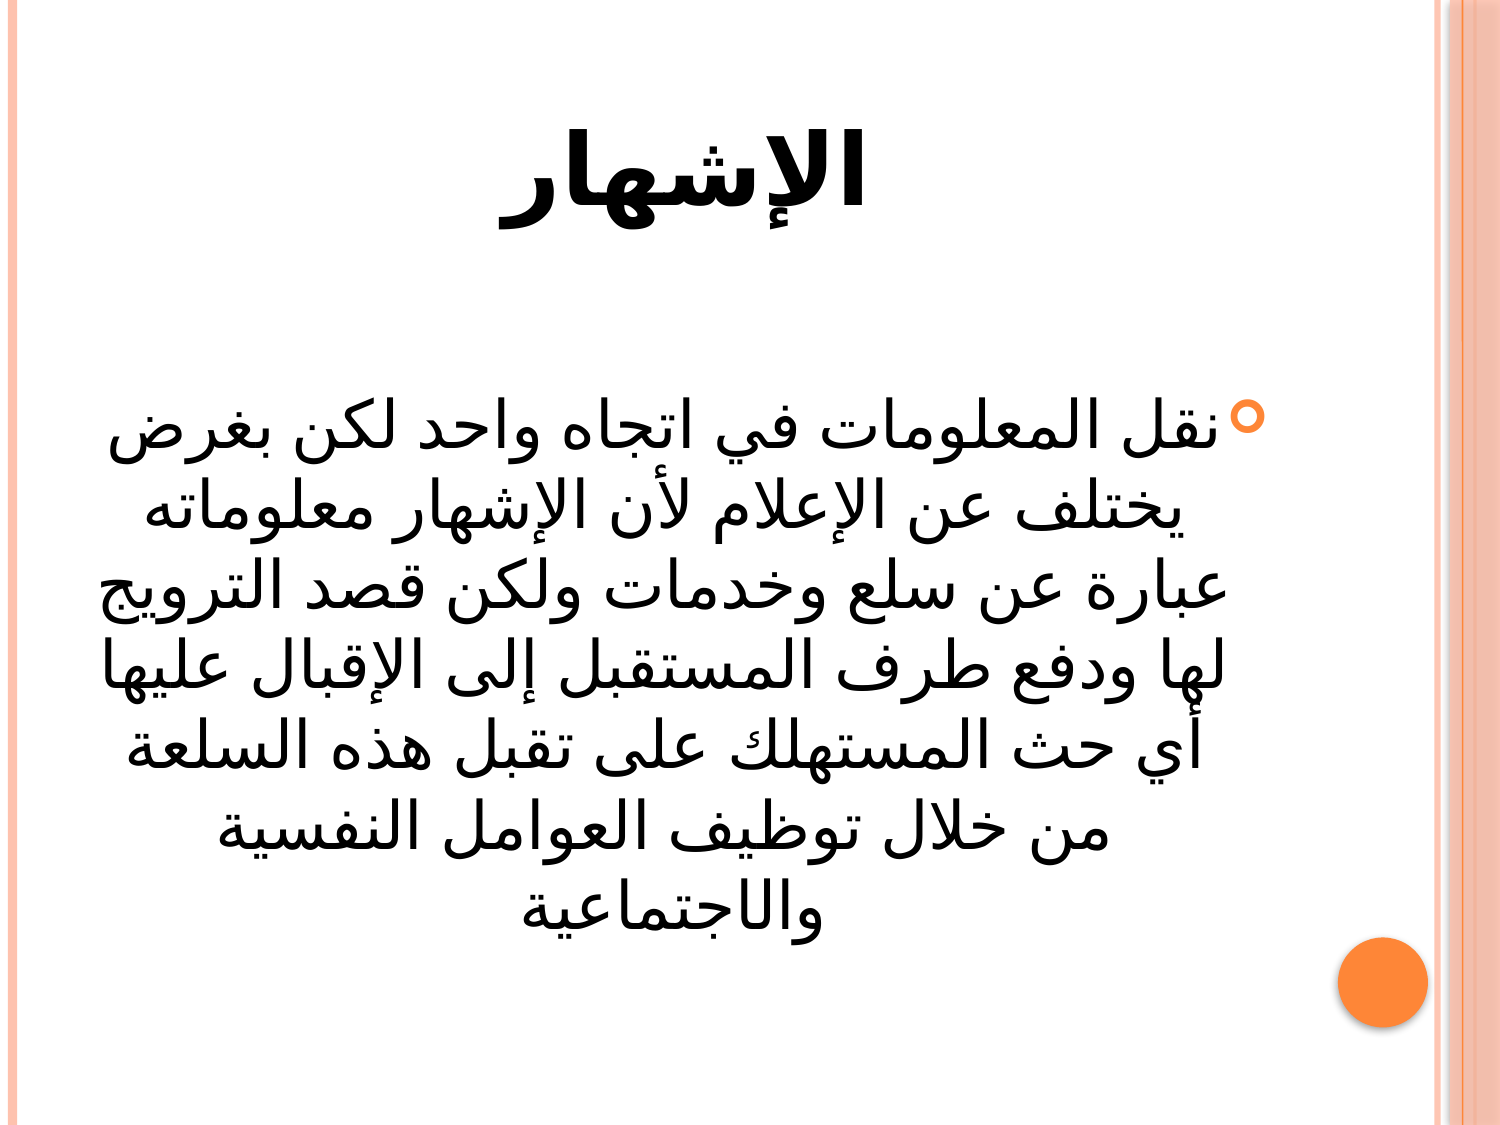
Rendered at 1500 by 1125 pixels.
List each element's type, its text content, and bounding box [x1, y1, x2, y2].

title الإشهار [75, 45, 1300, 233]
list نقل المعلومات في اتجاه واحد لكن بغرض يختلف عن الإعلام لأن الإشهار معلوماته عبارة عن سلع وخدمات ولكن قصد الترويج لها ودفع طرف المستقبل إلى الإقبال عليها أي حث المستهلك على تقبل هذه السلعة من خلال توظيف العوامل النفسية والاجتماعية [75, 262, 1300, 1062]
